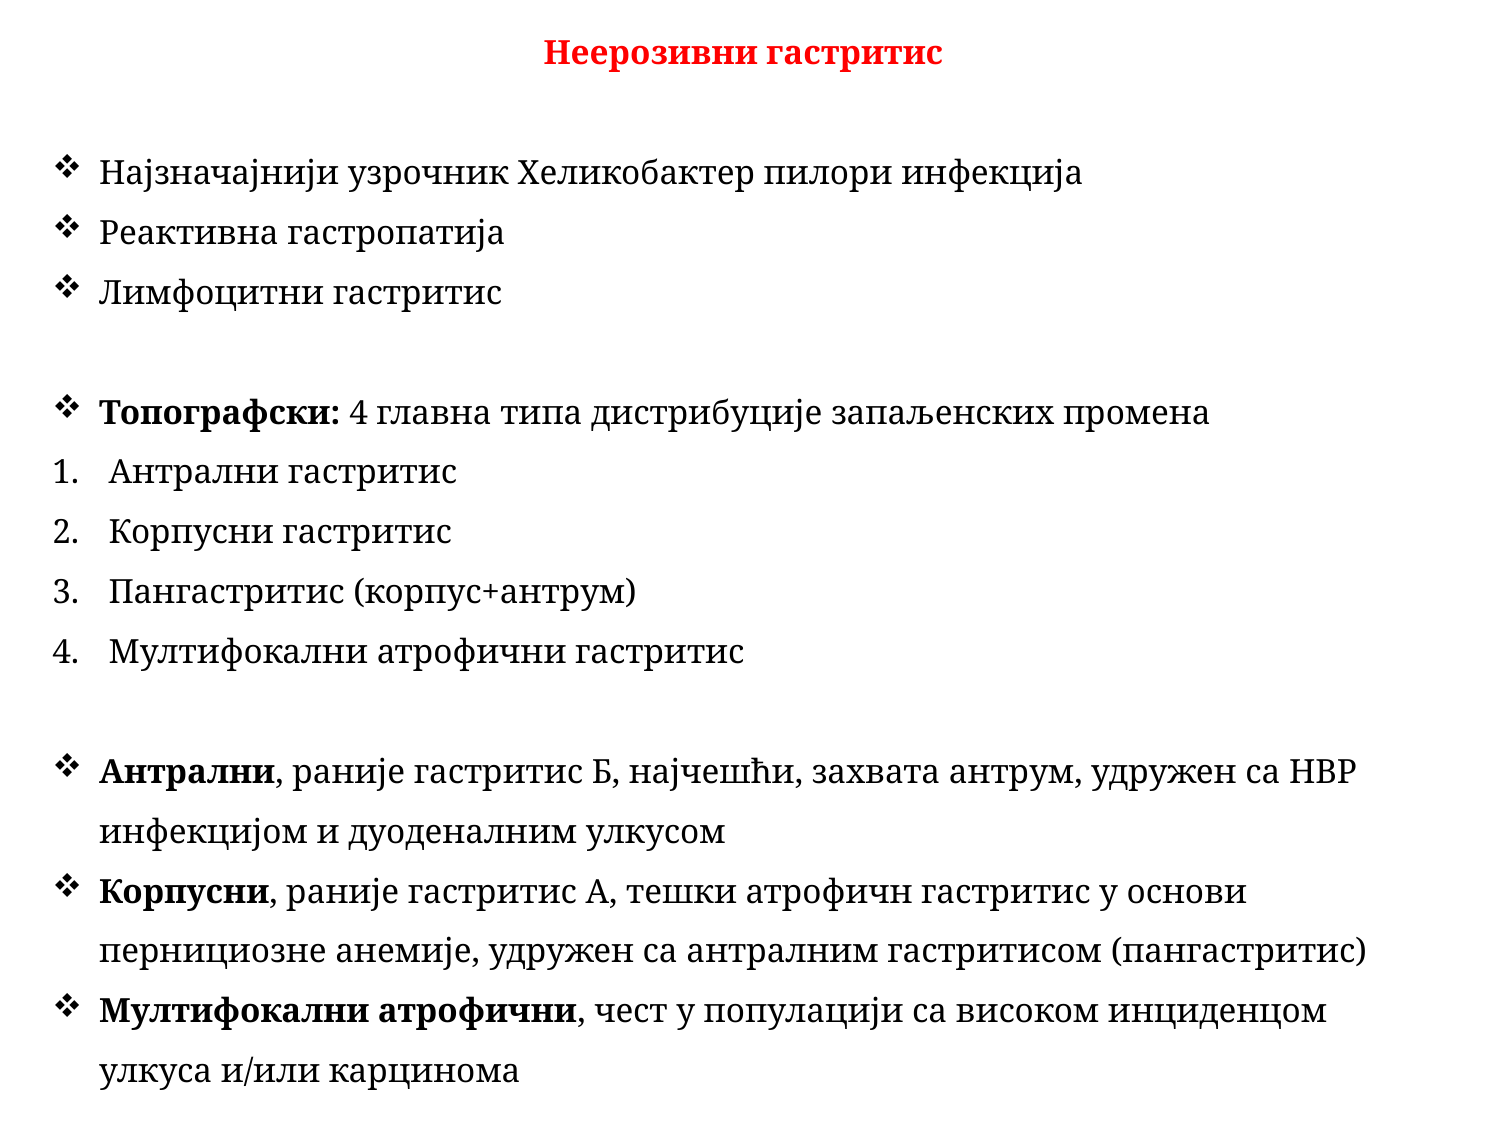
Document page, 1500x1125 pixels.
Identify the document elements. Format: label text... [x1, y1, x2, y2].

text_box Неерозивни гастритис Најзначајнији узрочник Хеликобактер пилори инфекција Реактивна гастропатија Лимфоцитни гастритис Топографски: 4 главна типа дистрибуције запаљенских промена Антрални гастритис Корпусни гастритис Пангастритис (корпус+антрум) Мултифокални атрофични гастритис Антрални, раније гастритис Б, најчешћи, захвата антрум, удружен са HBP инфекцијом и дуоденалним улкусом Корпусни, раније гастритис А, тешки атрофичн гастритис у основи пернициозне анемије, удружен са антралним гастритисом (пангастритис) Мултифокални атрофични, чест у популацији са високом инциденцом улкуса и/или карцинома [37, 4, 1450, 1097]
